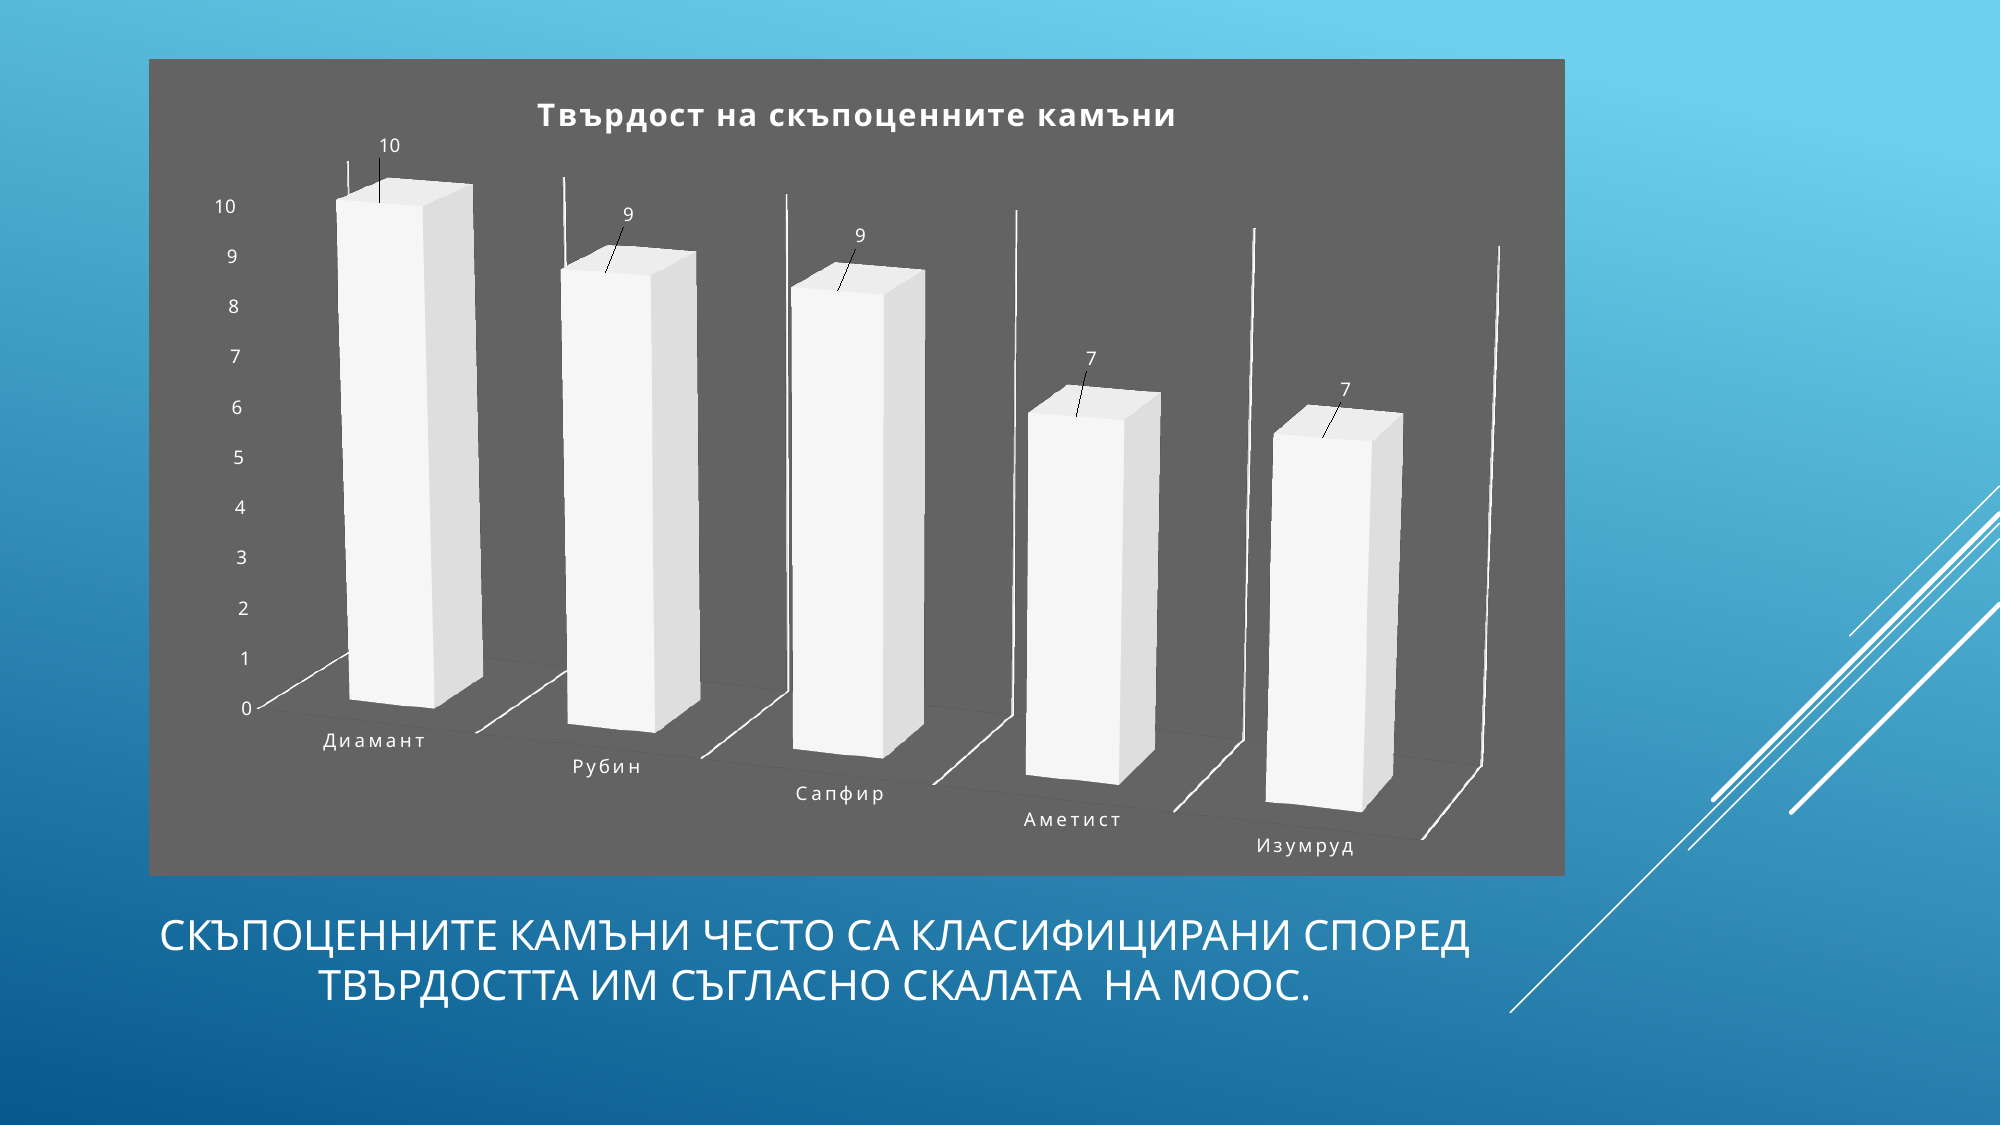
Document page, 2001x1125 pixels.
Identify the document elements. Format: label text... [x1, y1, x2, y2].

title Скъпоценните камъни често са класифицирани според твърдостта им съгласно скалата на Моос. [115, 876, 1516, 1042]
chart [148, 59, 1566, 877]
